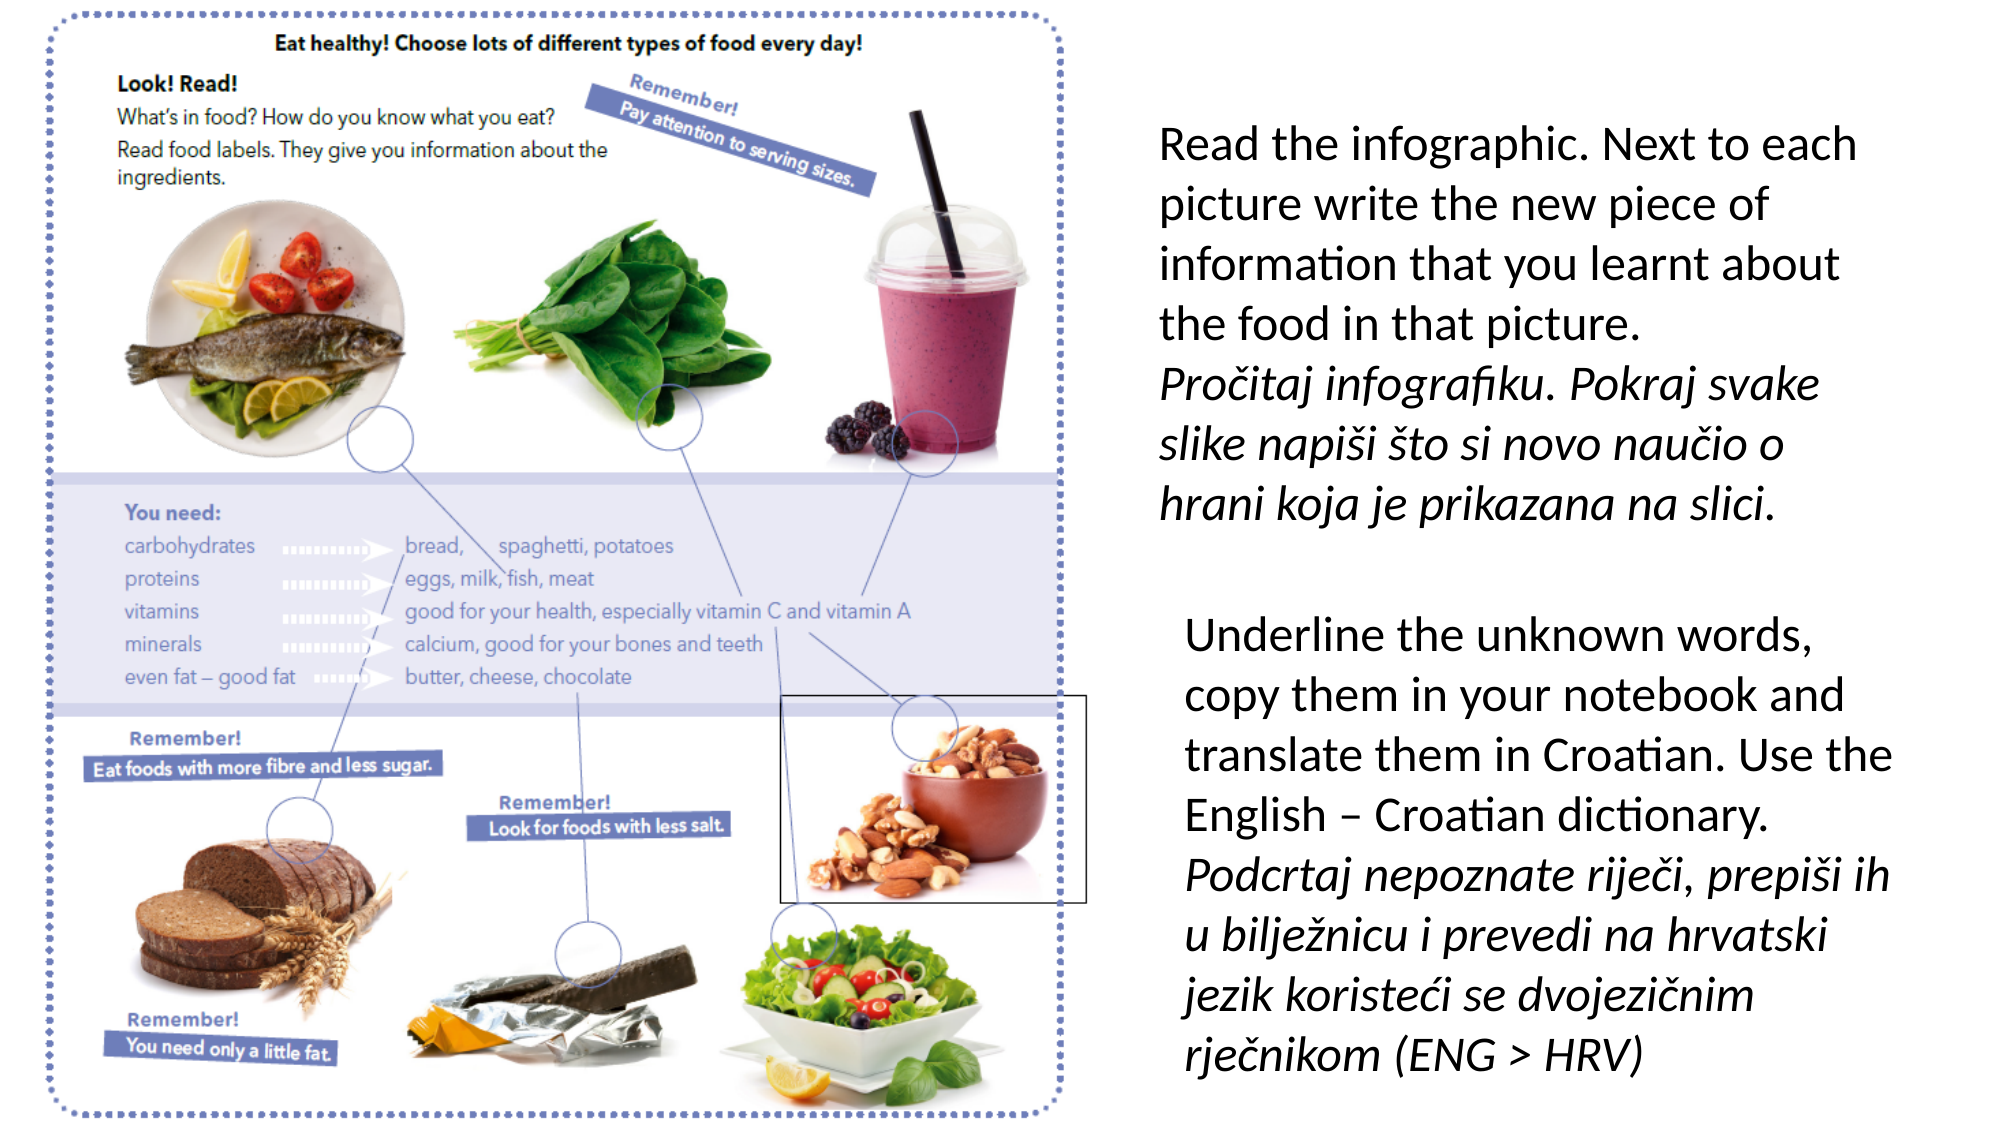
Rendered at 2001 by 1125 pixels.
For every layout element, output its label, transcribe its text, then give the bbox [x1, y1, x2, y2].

text_box Underline the unknown words, copy them in your notebook and translate them in Croatian. Use the English – Croatian dictionary. Podcrtaj nepoznate riječi, prepiši ih u bilježnicu i prevedi na hrvatski jezik koristeći se dvojezičnim rječnikom (ENG > HRV) [1169, 593, 1934, 1089]
picture [36, 0, 1109, 1125]
text_box Read the infographic. Next to each picture write the new piece of information that you learnt about the food in that picture. Pročitaj infografiku. Pokraj svake slike napiši što si novo naučio o hrani koja je prikazana na slici. [1144, 102, 1891, 538]
